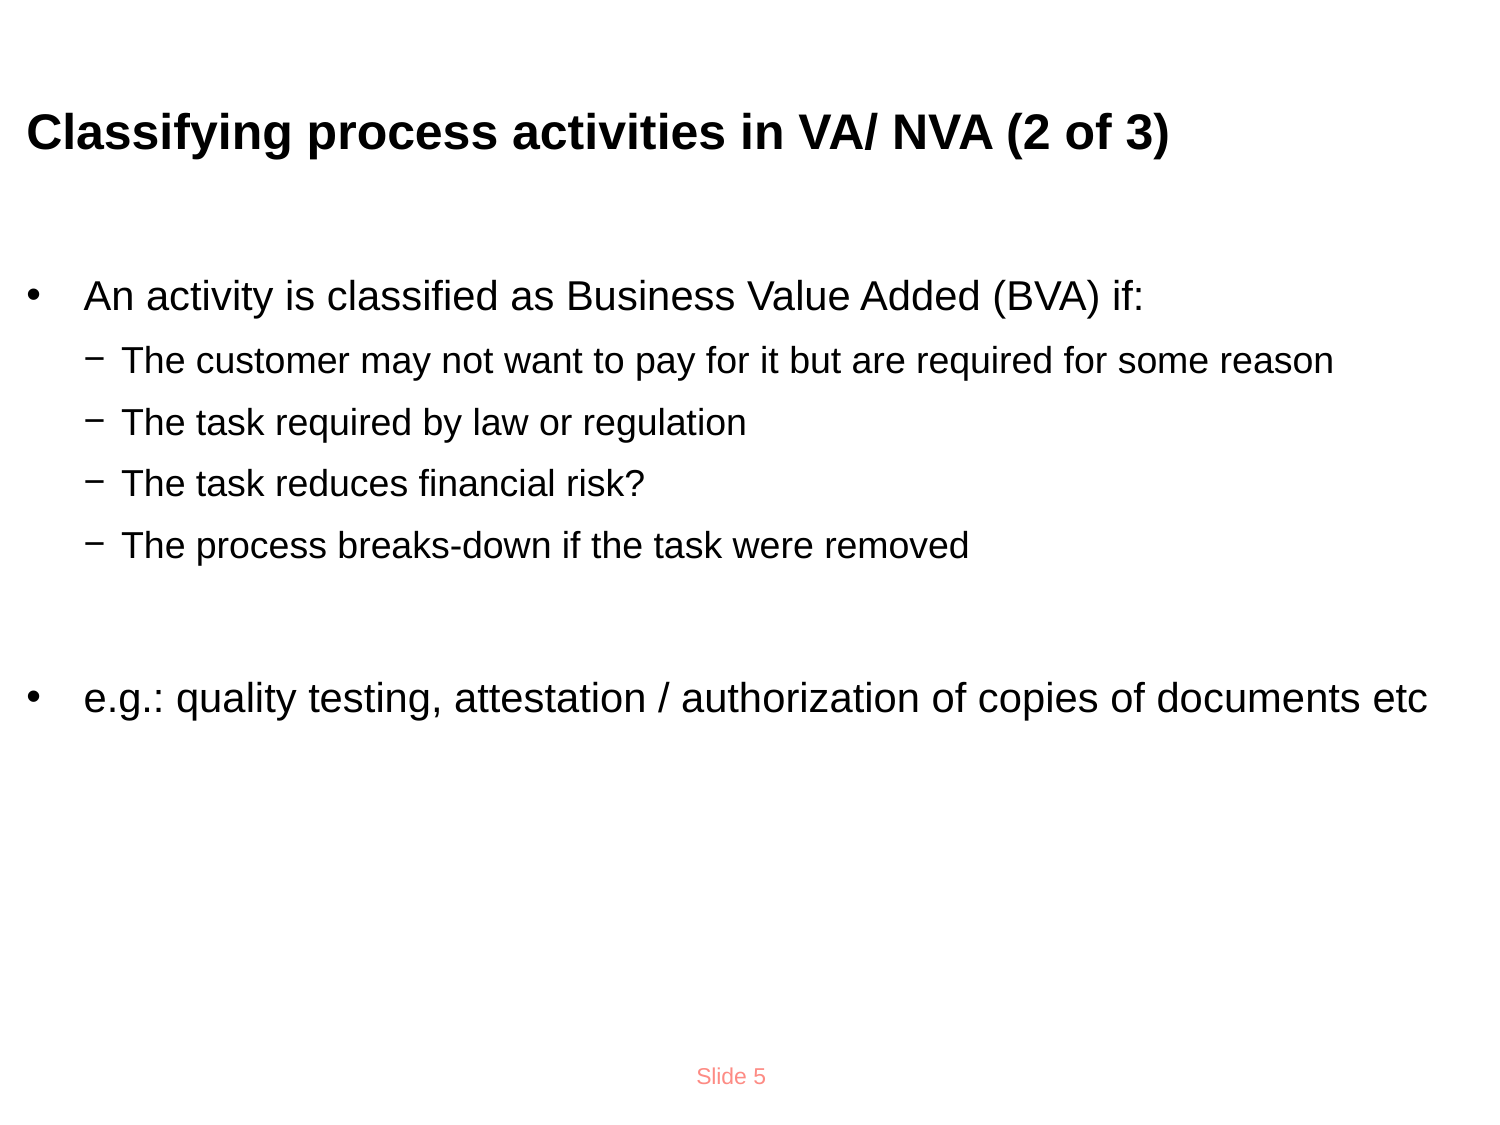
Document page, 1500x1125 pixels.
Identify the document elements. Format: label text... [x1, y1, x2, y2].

title Classifying process activities in VA/ NVA (2 of 3) [26, 99, 1472, 224]
list An activity is classified as Business Value Added (BVA) if: The customer may not want to pay for it but are required for some reason The task required by law or regulation The task reduces financial risk? The process breaks-down if the task were removed e.g.: quality testing, attestation / authorization of copies of documents etc [26, 258, 1474, 1075]
